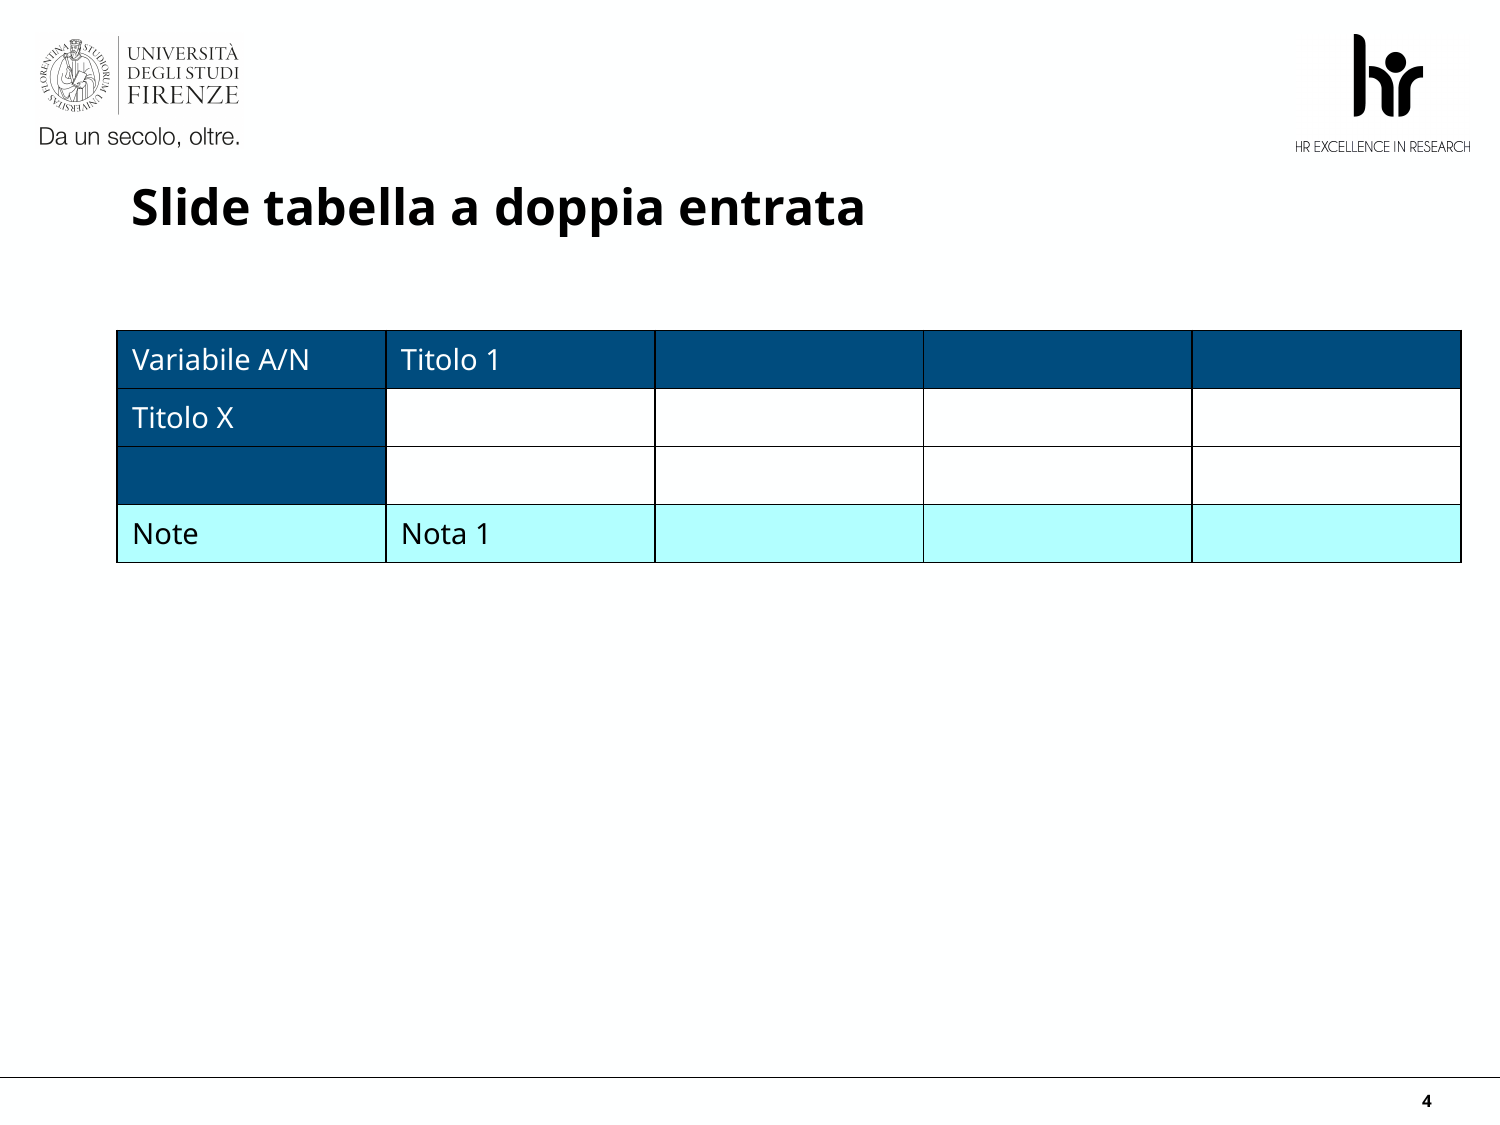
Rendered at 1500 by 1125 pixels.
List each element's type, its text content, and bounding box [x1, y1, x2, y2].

table_cell [924, 389, 1191, 446]
table_cell Nota 1 [387, 505, 654, 562]
table_cell [656, 447, 923, 504]
table_cell [656, 505, 923, 562]
table_cell Note [118, 505, 385, 562]
title Slide tabella a doppia entrata [117, 155, 1462, 297]
table_cell [1193, 447, 1460, 504]
table_cell [387, 447, 654, 504]
table_cell Titolo X [118, 389, 385, 446]
picture [35, 32, 244, 149]
table_header Variabile A/N [118, 331, 385, 388]
table_header [656, 331, 923, 388]
table_header [924, 331, 1191, 388]
table_cell [387, 389, 654, 446]
table_cell [924, 447, 1191, 504]
table_cell [924, 505, 1191, 562]
table_cell [1193, 505, 1460, 562]
picture [1296, 34, 1470, 152]
table_header Titolo 1 [387, 331, 654, 388]
table_cell [118, 447, 385, 504]
table_cell [1193, 389, 1460, 446]
table_header [1193, 331, 1460, 388]
table_cell [656, 389, 923, 446]
